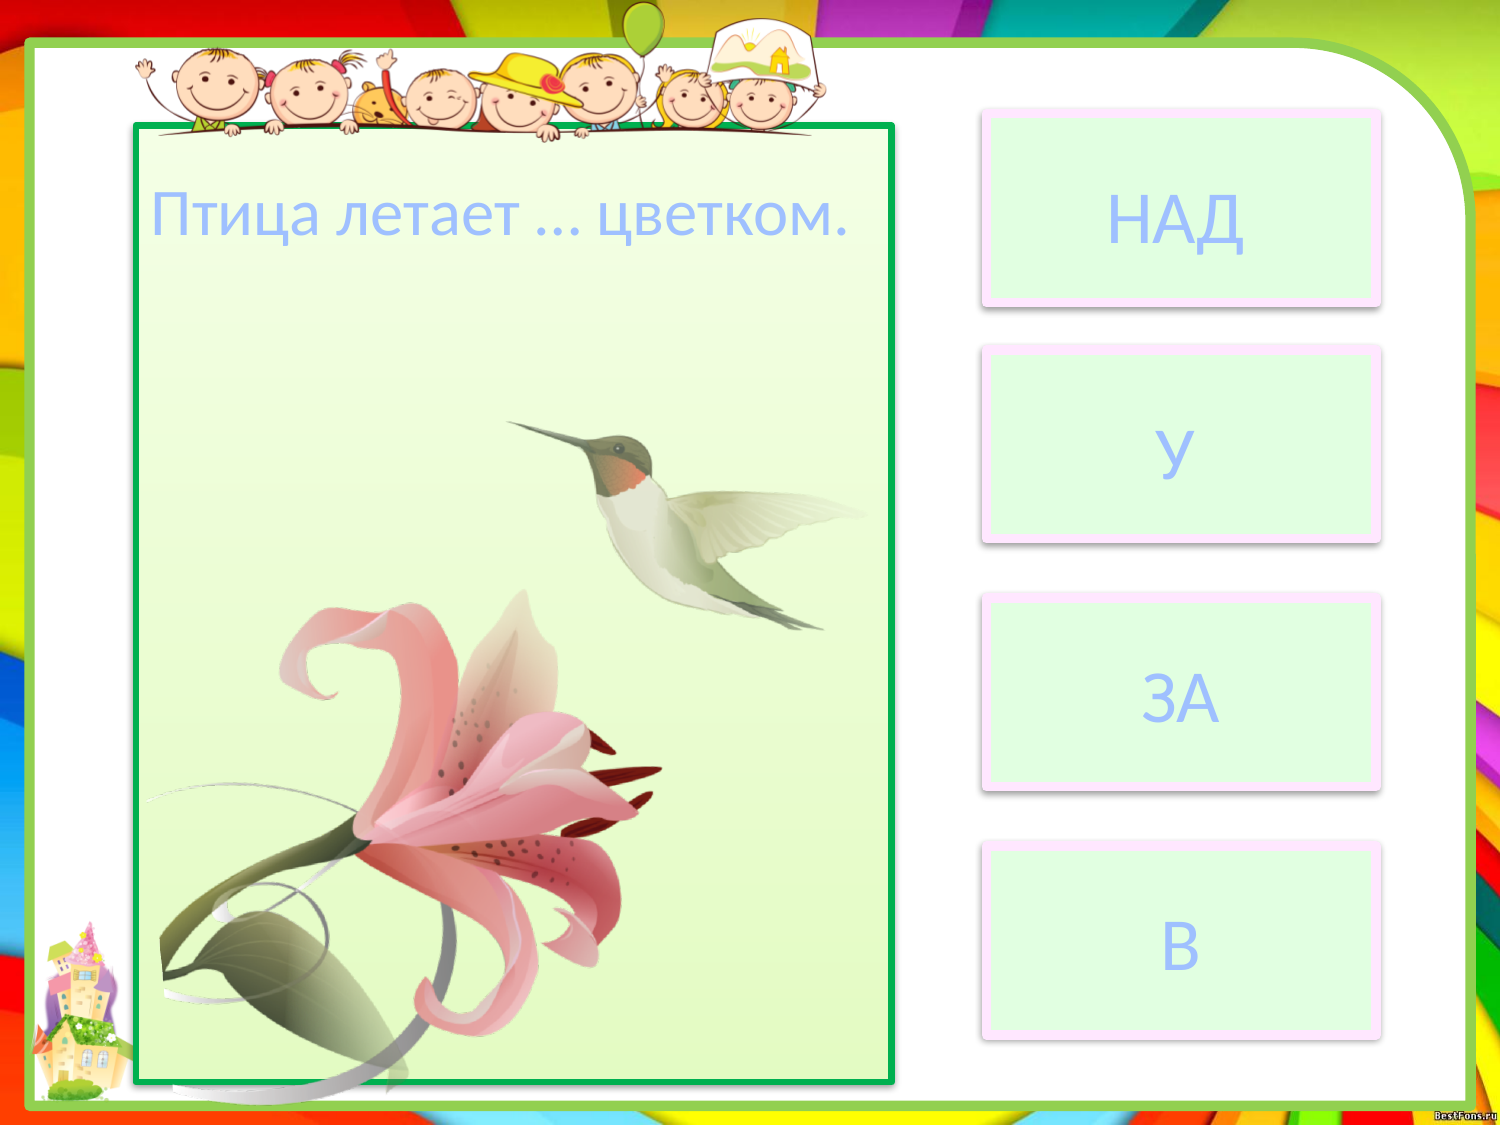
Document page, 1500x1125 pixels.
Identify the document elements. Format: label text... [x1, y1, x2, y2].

text_box Птица летает … цветком. [135, 161, 892, 256]
text_box [135, 256, 892, 455]
picture [0, 0, 1500, 1125]
picture [29, 916, 138, 1106]
text_box [902, 88, 1414, 328]
text_box [925, 324, 1449, 1061]
text_box [135, 125, 892, 161]
